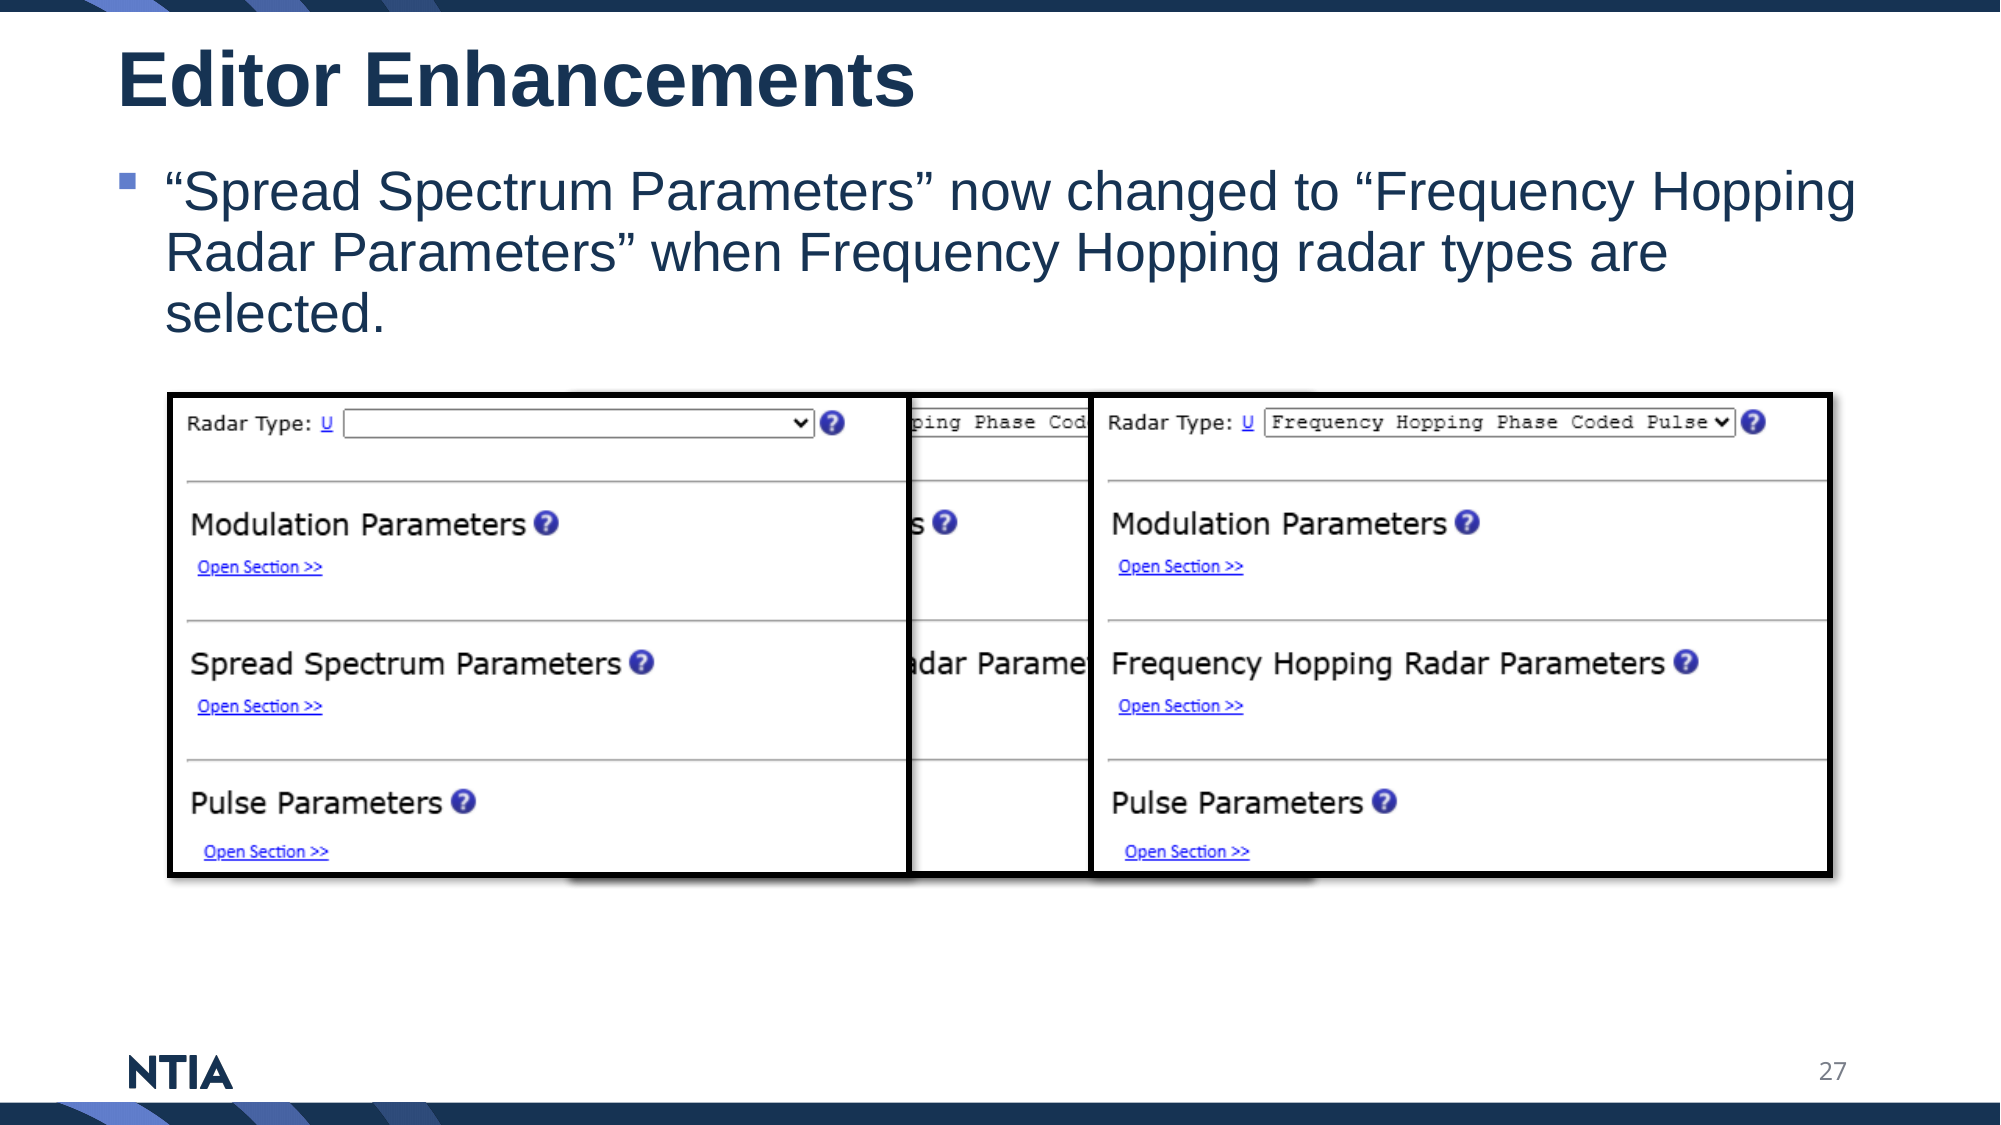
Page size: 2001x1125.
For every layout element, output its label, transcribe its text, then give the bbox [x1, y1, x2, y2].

slide_number 27 [1412, 1042, 1863, 1103]
picture [129, 1055, 233, 1089]
picture [0, 0, 471, 12]
title Editor Enhancements [99, 14, 938, 139]
picture [0, 1102, 471, 1125]
list “Spread Spectrum Parameters” now changed to “Frequency Hopping Radar Parameters” when Frequency Hopping radar types are selected. [99, 152, 1879, 1029]
picture [172, 397, 1828, 873]
